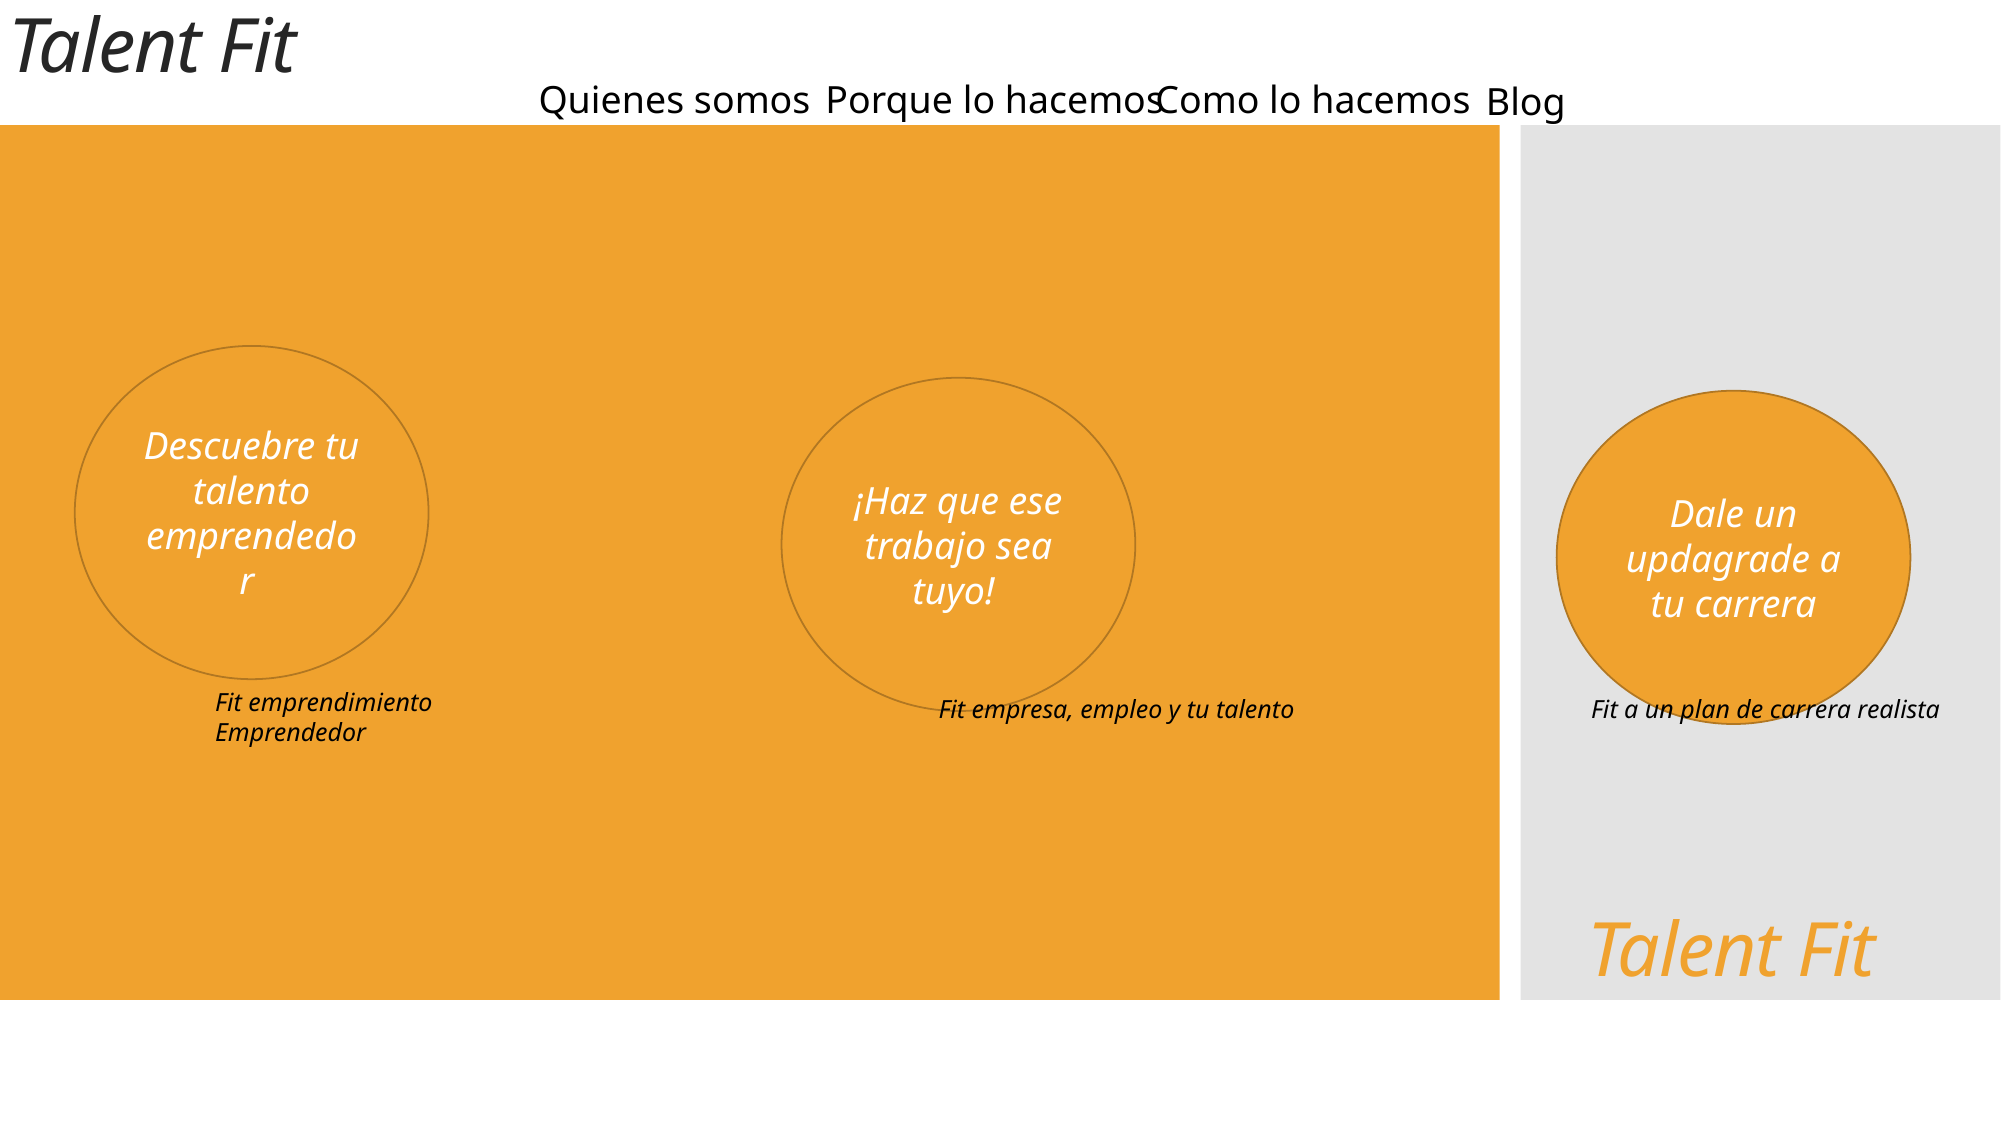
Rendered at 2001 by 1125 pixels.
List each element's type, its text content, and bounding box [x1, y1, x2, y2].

text_box Como lo hacemos [1140, 68, 1486, 128]
text_box Quienes somos [523, 68, 810, 128]
text_box Fit empresa, empleo y tu talento [923, 686, 1317, 731]
text_box Descuebre tu talento emprendedor [73, 354, 430, 679]
text_box Porque lo hacemos [810, 68, 1140, 128]
text_box Fit emprendimiento Emprendedor [200, 679, 454, 754]
text_box Dale un updagrade a tu carrera [1555, 389, 1912, 686]
title Talent Fit [1358, 230, 1891, 1000]
text_box Blog [1471, 70, 1581, 131]
text_box ¡Haz que ese trabajo sea tuyo! [780, 376, 1137, 709]
text_box Fit a un plan de carrera realista [1576, 686, 1956, 731]
text_box Talent Fit [0, 0, 312, 426]
